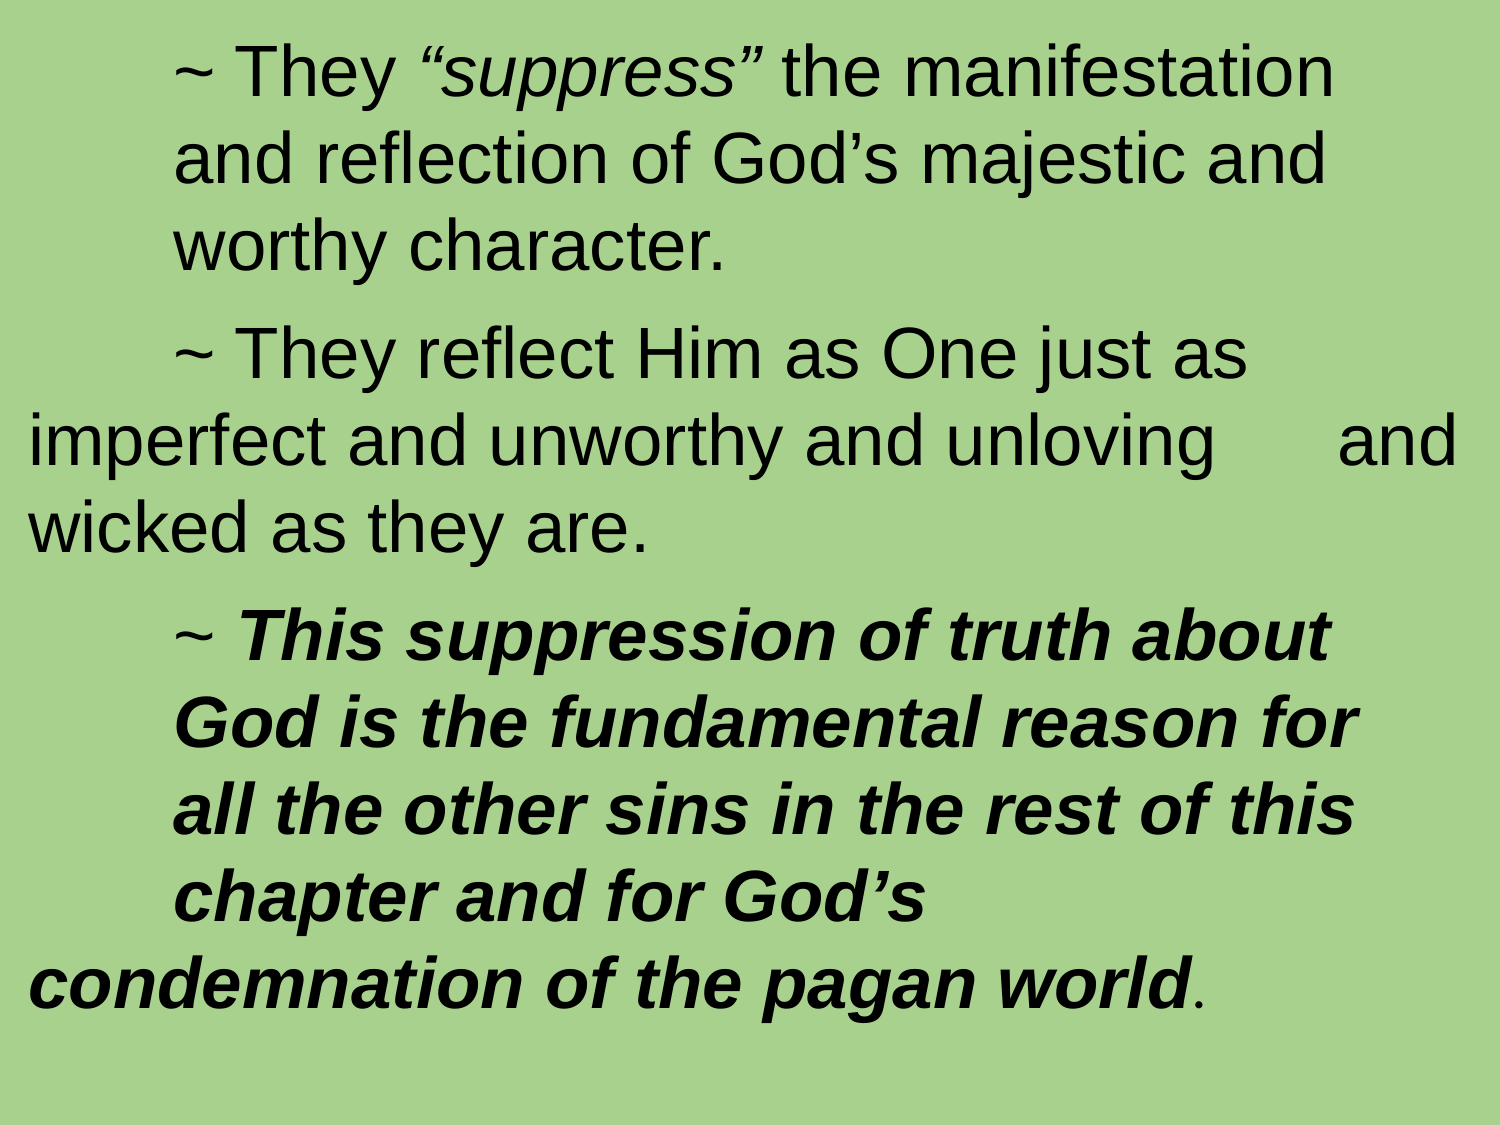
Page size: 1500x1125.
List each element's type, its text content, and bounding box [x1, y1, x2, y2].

subtitle ~ They “suppress” the manifestation and reflection of God’s majestic and worthy character. ~ They reflect Him as One just as imperfect and unworthy and unloving and wicked as they are. ~ This suppression of truth about God is the fundamental reason for all the other sins in the rest of this chapter and for God’s condemnation of the pagan world. [13, 16, 1484, 1107]
